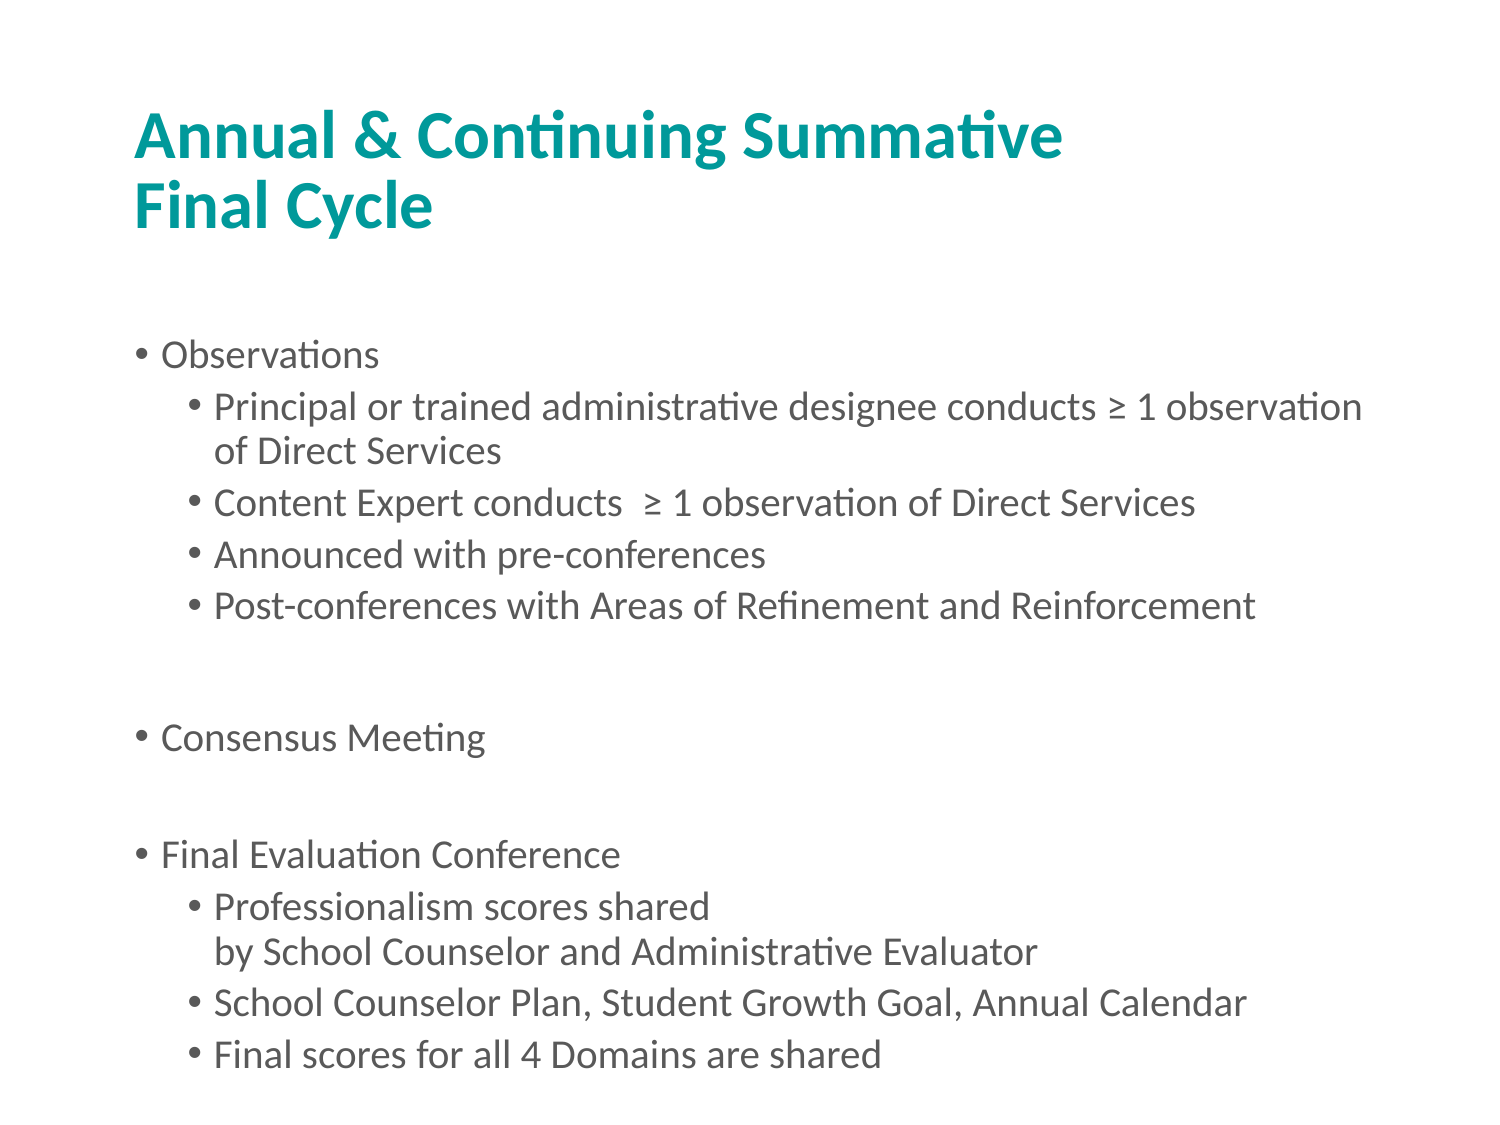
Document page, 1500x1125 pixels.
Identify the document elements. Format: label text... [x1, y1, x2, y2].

title Annual & Continuing Summative Final Cycle [134, 32, 1366, 243]
list Observations Principal or trained administrative designee conducts ≥ 1 observation of Direct Services Content Expert conducts ≥ 1 observation of Direct Services Announced with pre-conferences Post-conferences with Areas of Refinement and Reinforcement Consensus Meeting Final Evaluation Conference Professionalism scores shared by School Counselor and Administrative Evaluator School Counselor Plan, Student Growth Goal, Annual Calendar Final scores for all 4 Domains are shared [134, 269, 1366, 1082]
